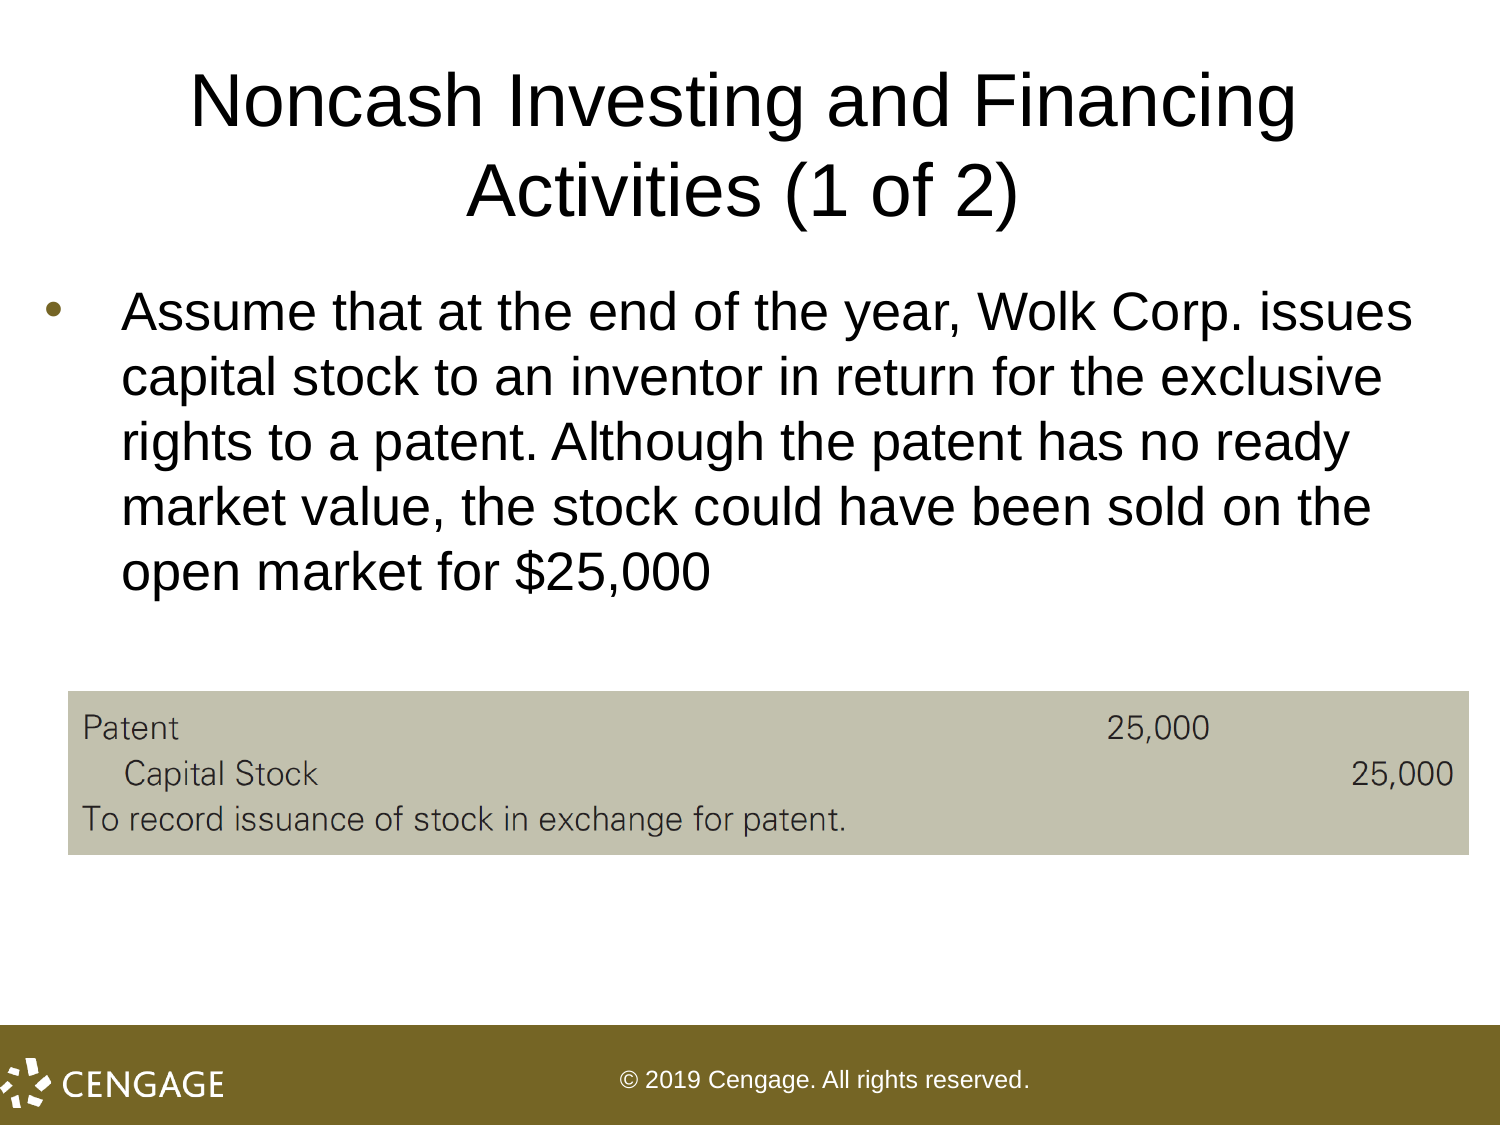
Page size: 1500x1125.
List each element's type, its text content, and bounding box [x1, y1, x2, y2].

title Noncash Investing and Financing Activities (1 of 2) [19, 50, 1469, 232]
picture [0, 1058, 223, 1108]
list Assume that at the end of the year, Wolk Corp. issues capital stock to an inventor in return for the exclusive rights to a patent. Although the patent has no ready market value, the stock could have been sold on the open market for $25,000 [29, 268, 1480, 635]
picture [68, 691, 1469, 855]
